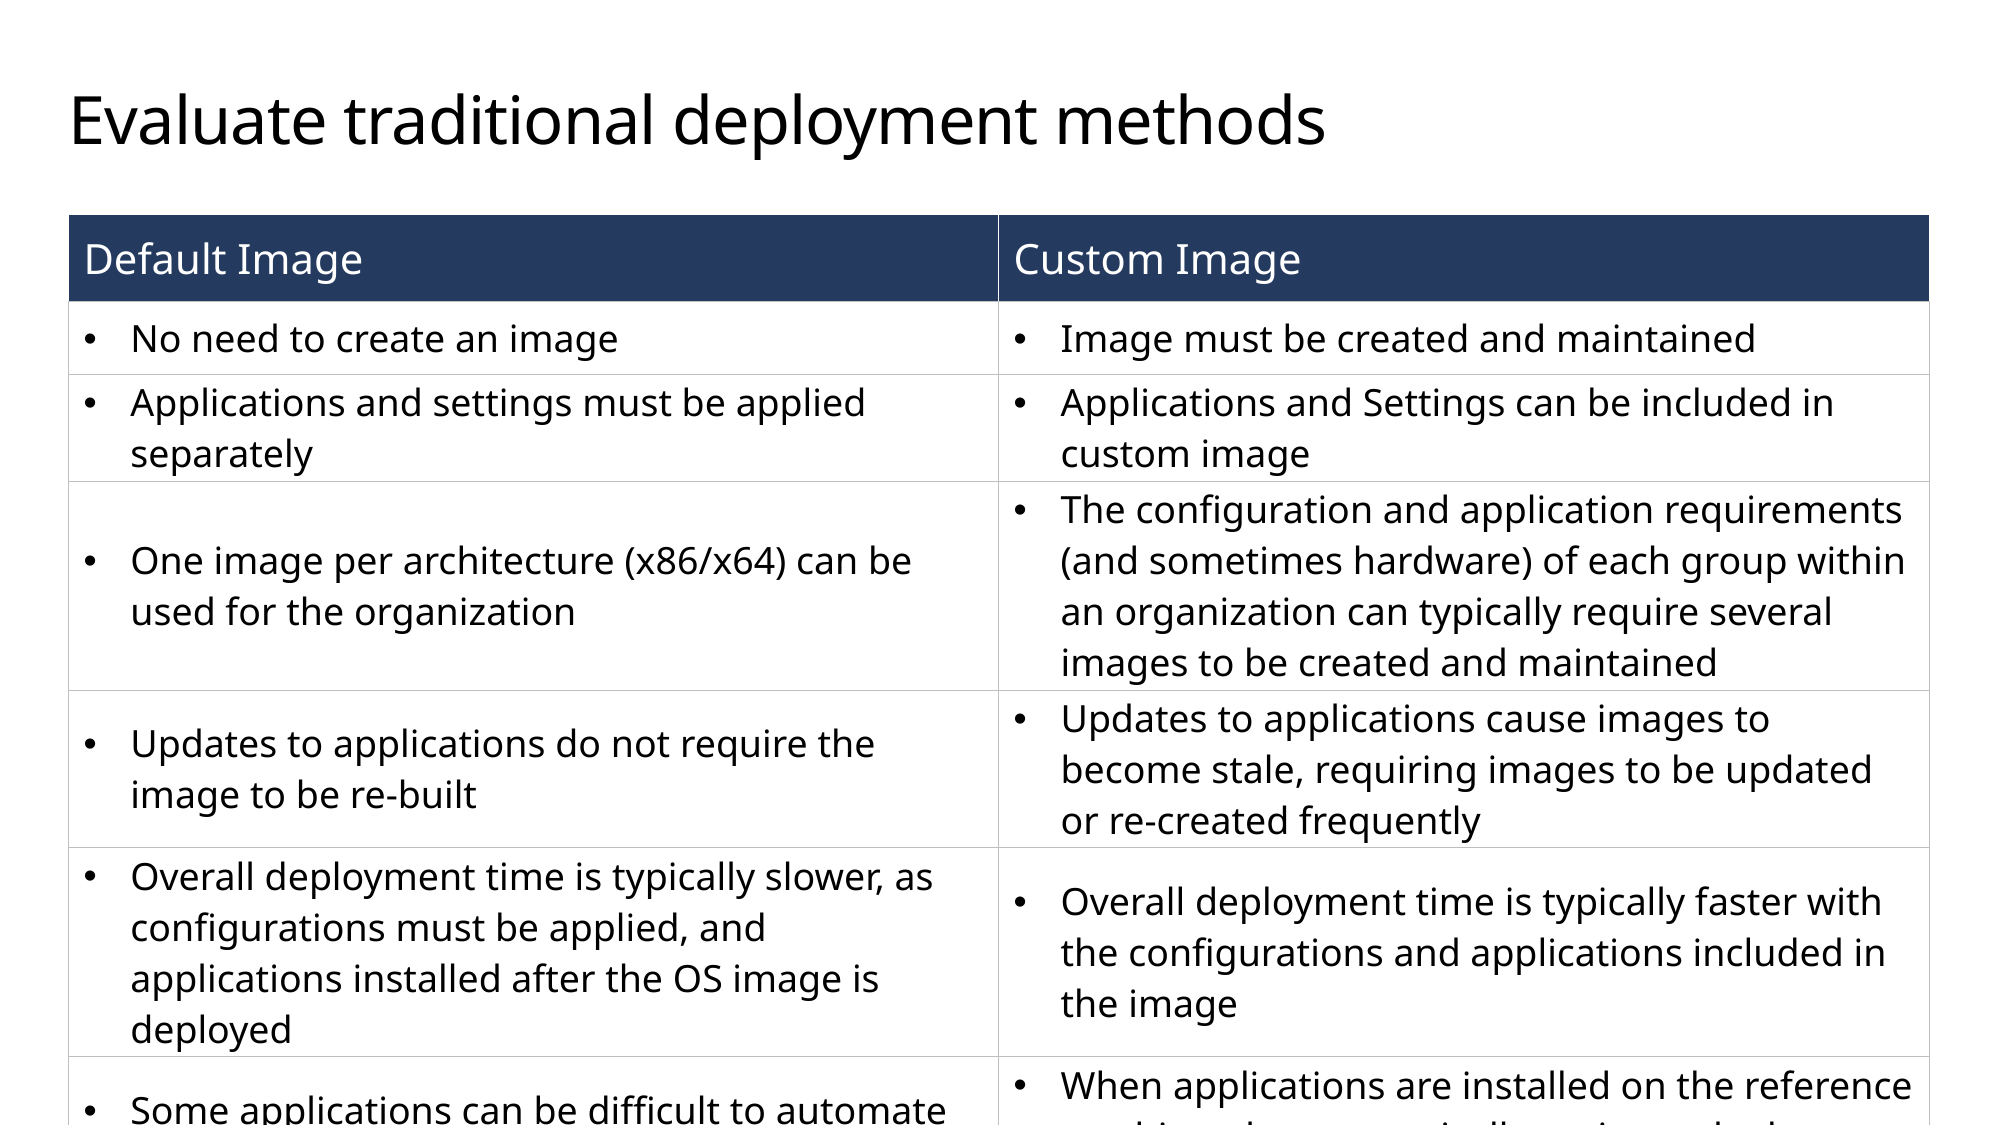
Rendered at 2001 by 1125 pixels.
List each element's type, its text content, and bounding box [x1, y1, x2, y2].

table_cell One image per architecture (x86/x64) can be used for the organization [69, 482, 998, 690]
table_cell Updates to applications cause images to become stale, requiring images to be updated or re-created frequently [999, 691, 1929, 847]
table_cell Some applications can be difficult to automate the installation [69, 1057, 998, 1125]
table_cell Image must be created and maintained [999, 302, 1929, 374]
title Evaluate traditional deployment methods [68, 72, 1930, 184]
table_cell Overall deployment time is typically slower, as configurations must be applied, and applications installed after the OS image is deployed [69, 848, 998, 1056]
table_cell No need to create an image [69, 302, 998, 374]
table_cell Applications and Settings can be included in custom image [999, 375, 1929, 481]
table_cell Applications and settings must be applied separately [69, 375, 998, 481]
table_cell The configuration and application requirements (and sometimes hardware) of each group within an organization can typically require several images to be created and maintained [999, 482, 1929, 690]
table_cell When applications are installed on the reference machine, they are typically easier to deploy when included with the image [999, 1057, 1929, 1125]
table_cell Overall deployment time is typically faster with the configurations and applications included in the image [999, 848, 1929, 1056]
table_cell Updates to applications do not require the image to be re-built [69, 691, 998, 847]
table_header Default Image [69, 215, 998, 301]
table_header Custom Image [999, 215, 1929, 301]
